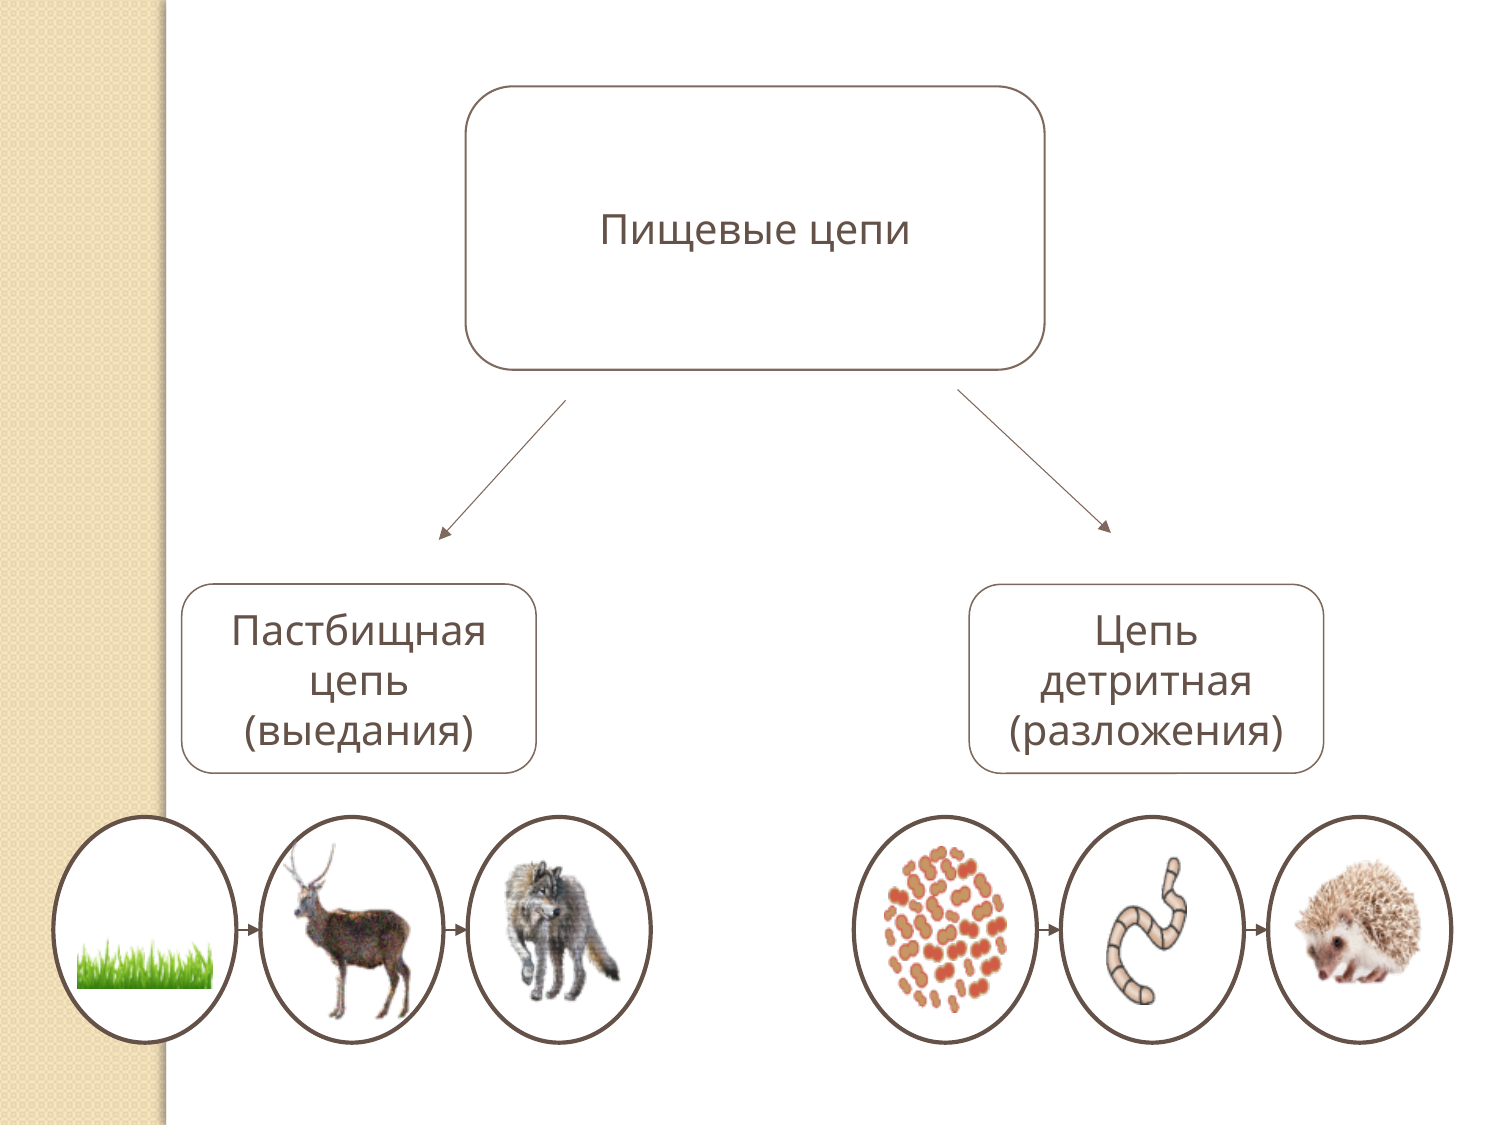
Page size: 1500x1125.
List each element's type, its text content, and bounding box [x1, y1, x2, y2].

picture [1106, 855, 1188, 1005]
text_box [519, 1034, 599, 1045]
text_box [881, 814, 1012, 848]
text_box [635, 862, 653, 998]
text_box [465, 864, 482, 995]
picture [489, 836, 630, 1023]
text_box [1012, 849, 1039, 1009]
text_box [1058, 814, 1247, 1045]
text_box Пищевые цепи [463, 84, 1047, 372]
text_box [851, 847, 880, 1009]
picture [77, 934, 213, 989]
text_box [1334, 814, 1385, 819]
picture [267, 819, 436, 1043]
picture [884, 846, 1007, 1013]
text_box [890, 1023, 1001, 1045]
text_box [507, 814, 611, 834]
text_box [957, 389, 1324, 774]
picture [1272, 821, 1447, 1007]
text_box [1299, 1018, 1420, 1045]
text_box [51, 814, 239, 1045]
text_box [181, 400, 566, 774]
